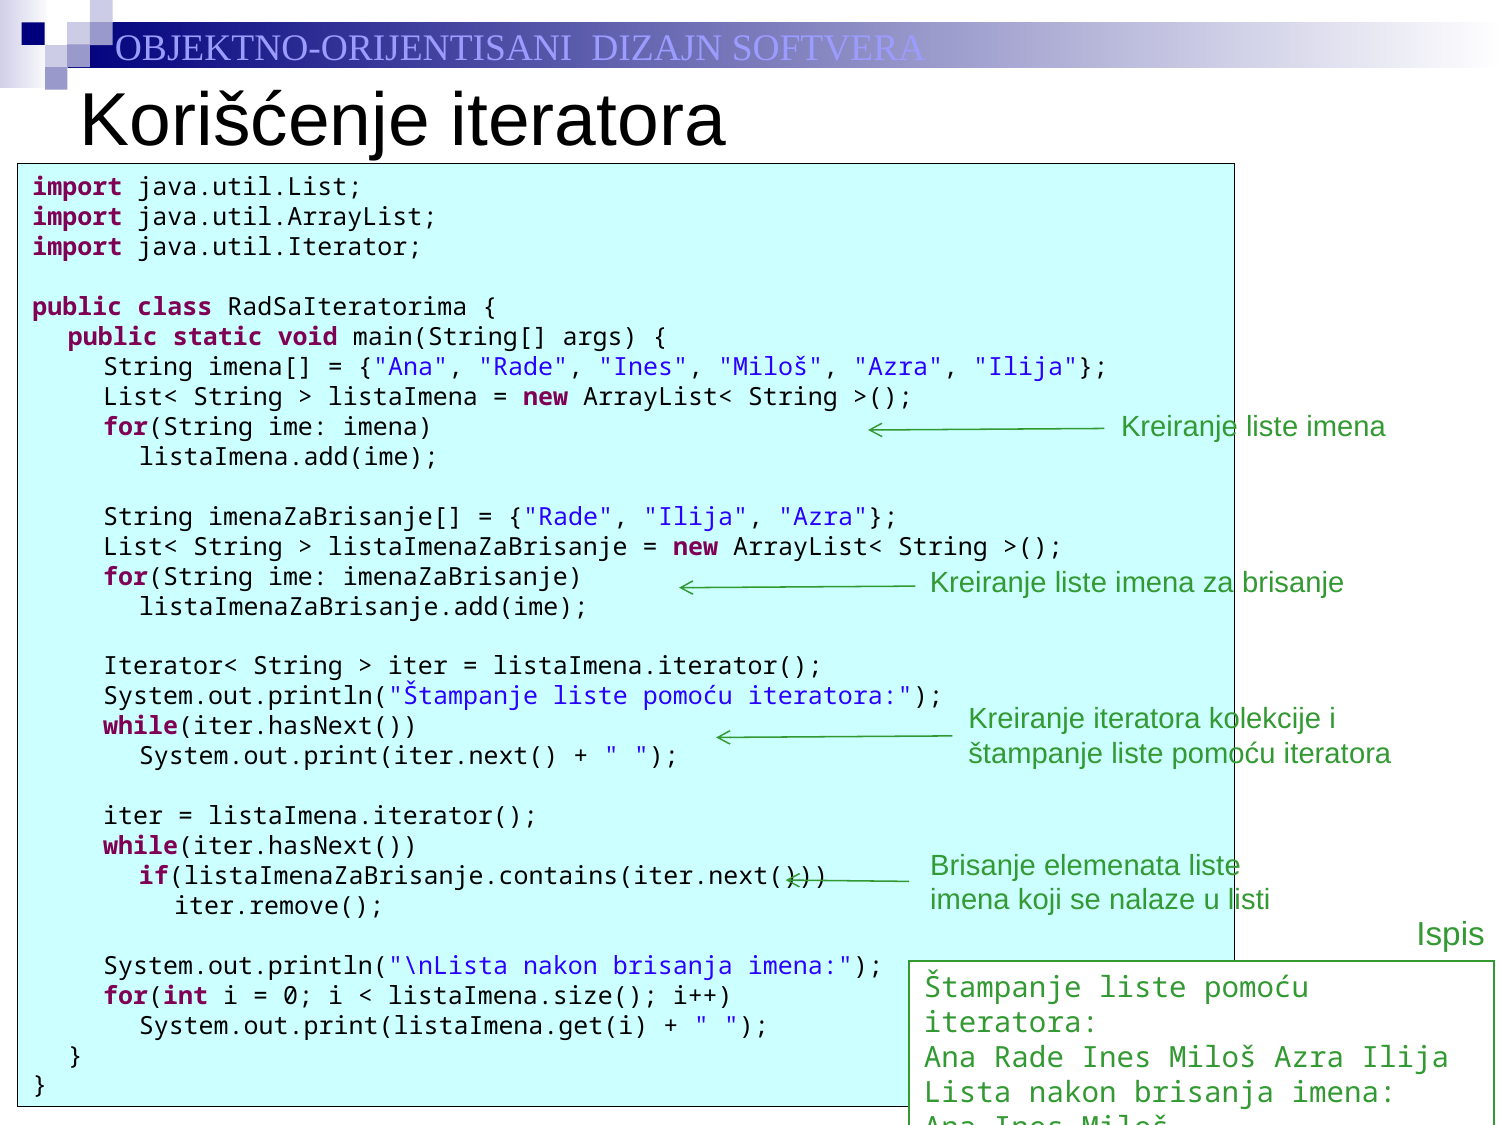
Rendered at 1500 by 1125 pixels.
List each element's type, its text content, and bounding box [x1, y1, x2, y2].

text_box Kreiranje liste imena za brisanje [915, 555, 1425, 606]
text_box Brisanje elemenata liste imena koji se nalaze u listi [915, 838, 1341, 923]
title Korišćenje iteratora [64, 66, 786, 163]
text_box Kreiranje iteratora kolekcije i štampanje liste pomoću iteratora [953, 692, 1483, 777]
text_box Kreiranje liste imena [1106, 400, 1461, 450]
text_box import java.util.List; import java.util.ArrayList; import java.util.Iterator; public class RadSaIteratorima { public static void main(String[] args) { String imena[] = {"Ana", "Rade", "Ines", "Miloš", "Azra", "Ilija"}; List< String > listaImena = new ArrayList< String >(); for(String ime: imena) listaImena.add(ime); String imenaZaBrisanje[] = {"Rade", "Ilija", "Azra"}; List< String > listaImenaZaBrisanje = new ArrayList< String >(); for(String ime: imenaZaBrisanje) listaImenaZaBrisanje.add(ime); Iterator< String > iter = listaImena.iterator(); System.out.println("Štampanje liste pomoću iteratora:"); while(iter.hasNext()) System.out.print(iter.next() + " "); iter = listaImena.iterator(); while(iter.hasNext()) if(listaImenaZaBrisanje.contains(iter.next())) iter.remove(); System.out.println("\nLista nakon brisanja imena:"); for(int i = 0; i < listaImena.size(); i++) System.out.print(listaImena.get(i) + " "); } } [17, 163, 1235, 1107]
text_box Štampanje liste pomoću iteratora: Ana Rade Ines Miloš Azra Ilija Lista nakon brisanja imena: Ana Ines Miloš [909, 961, 1495, 1125]
text_box Ispis [1376, 904, 1500, 960]
